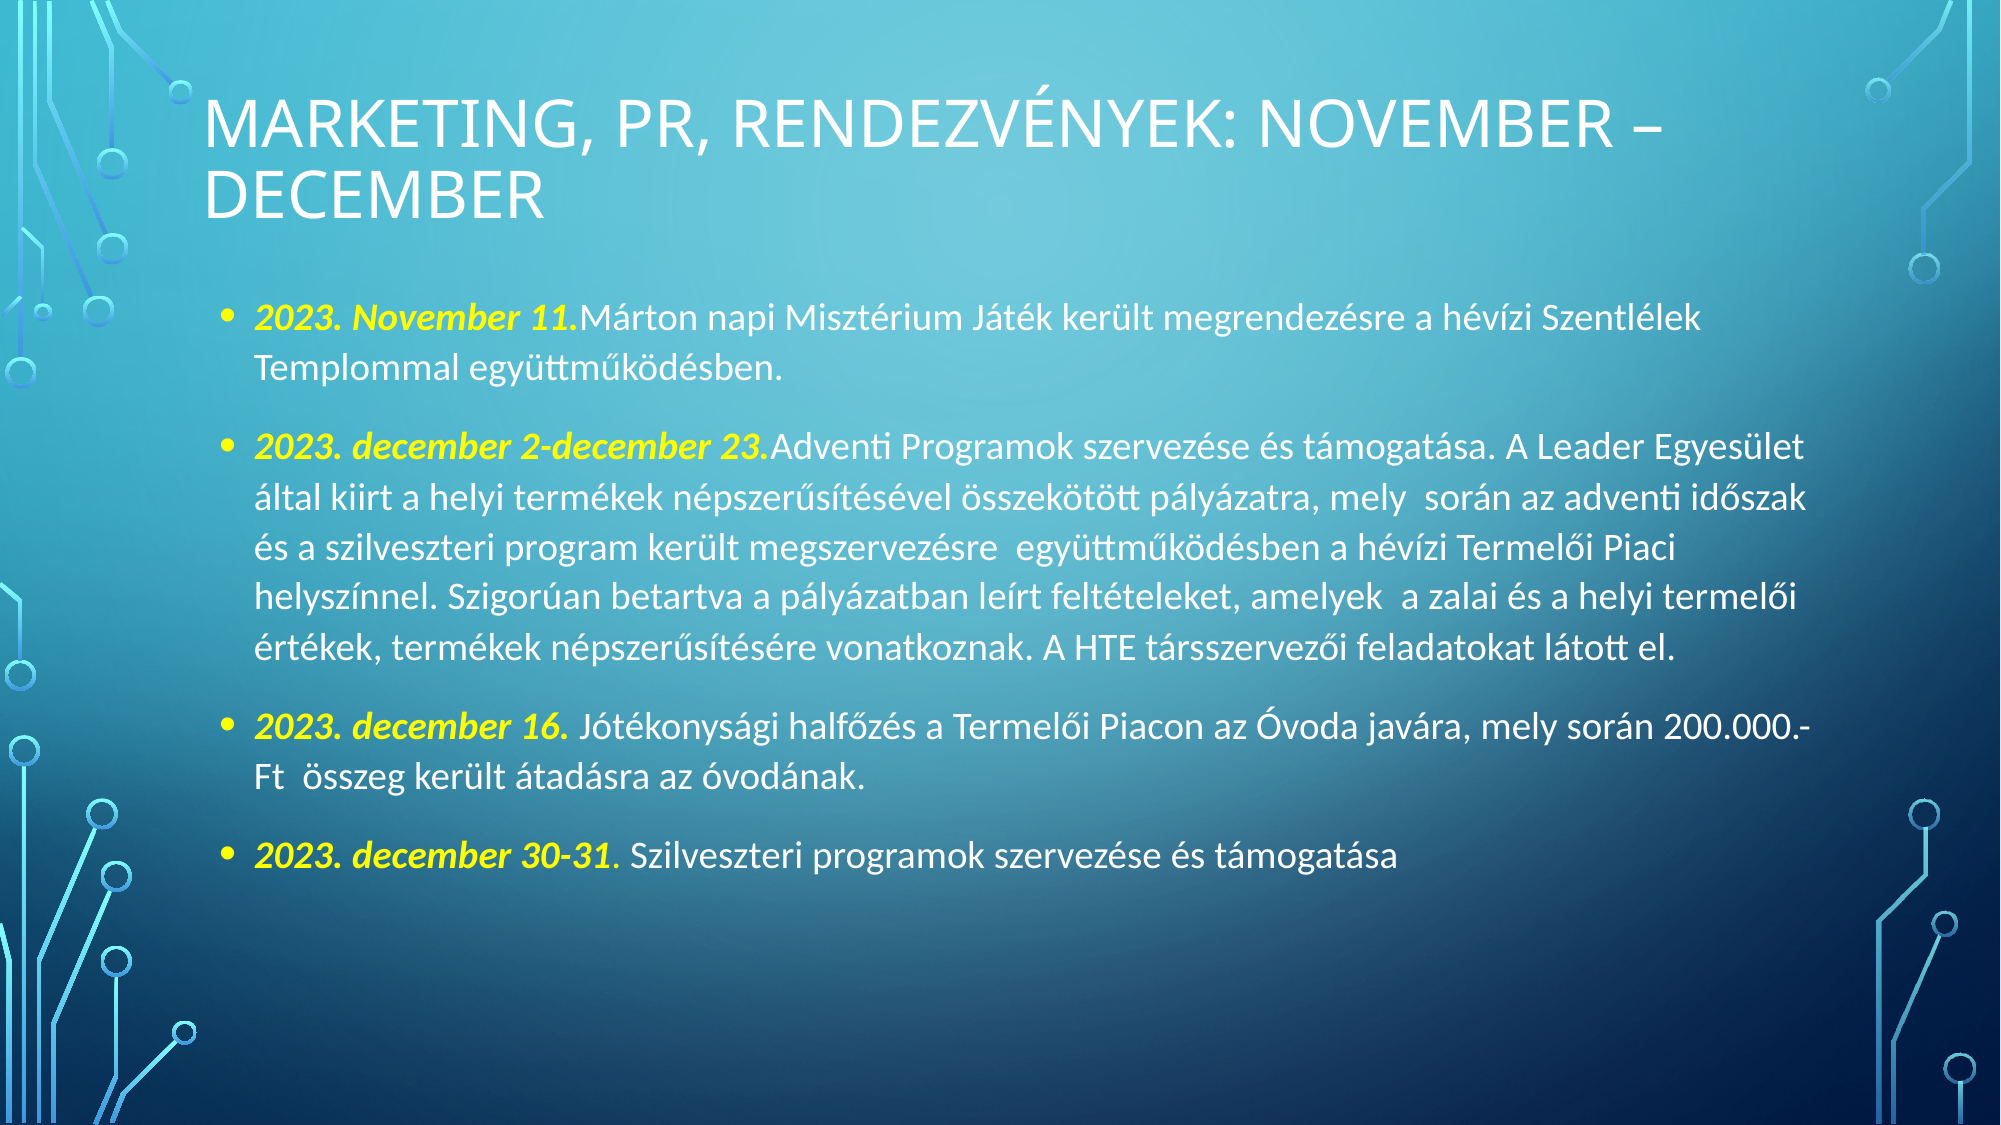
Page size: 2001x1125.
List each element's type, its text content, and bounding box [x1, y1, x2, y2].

list 2023. November 11.Márton napi Misztérium Játék került megrendezésre a hévízi Szentlélek Templommal együttműködésben. 2023. december 2-december 23.Adventi Programok szervezése és támogatása. A Leader Egyesület által kiirt a helyi termékek népszerűsítésével összekötött pályázatra, mely során az adventi időszak és a szilveszteri program került megszervezésre együttműködésben a hévízi Termelői Piaci helyszínnel. Szigorúan betartva a pályázatban leírt feltételeket, amelyek a zalai és a helyi termelői értékek, termékek népszerűsítésére vonatkoznak. A HTE társszervezői feladatokat látott el. 2023. december 16. Jótékonysági halfőzés a Termelői Piacon az Óvoda javára, mely során 200.000.- Ft összeg került átadásra az óvodának. 2023. december 30-31. Szilveszteri programok szervezése és támogatása [204, 280, 1830, 932]
title Marketing, PR, Rendezvények: November –DeCEMBER [187, 82, 1813, 241]
